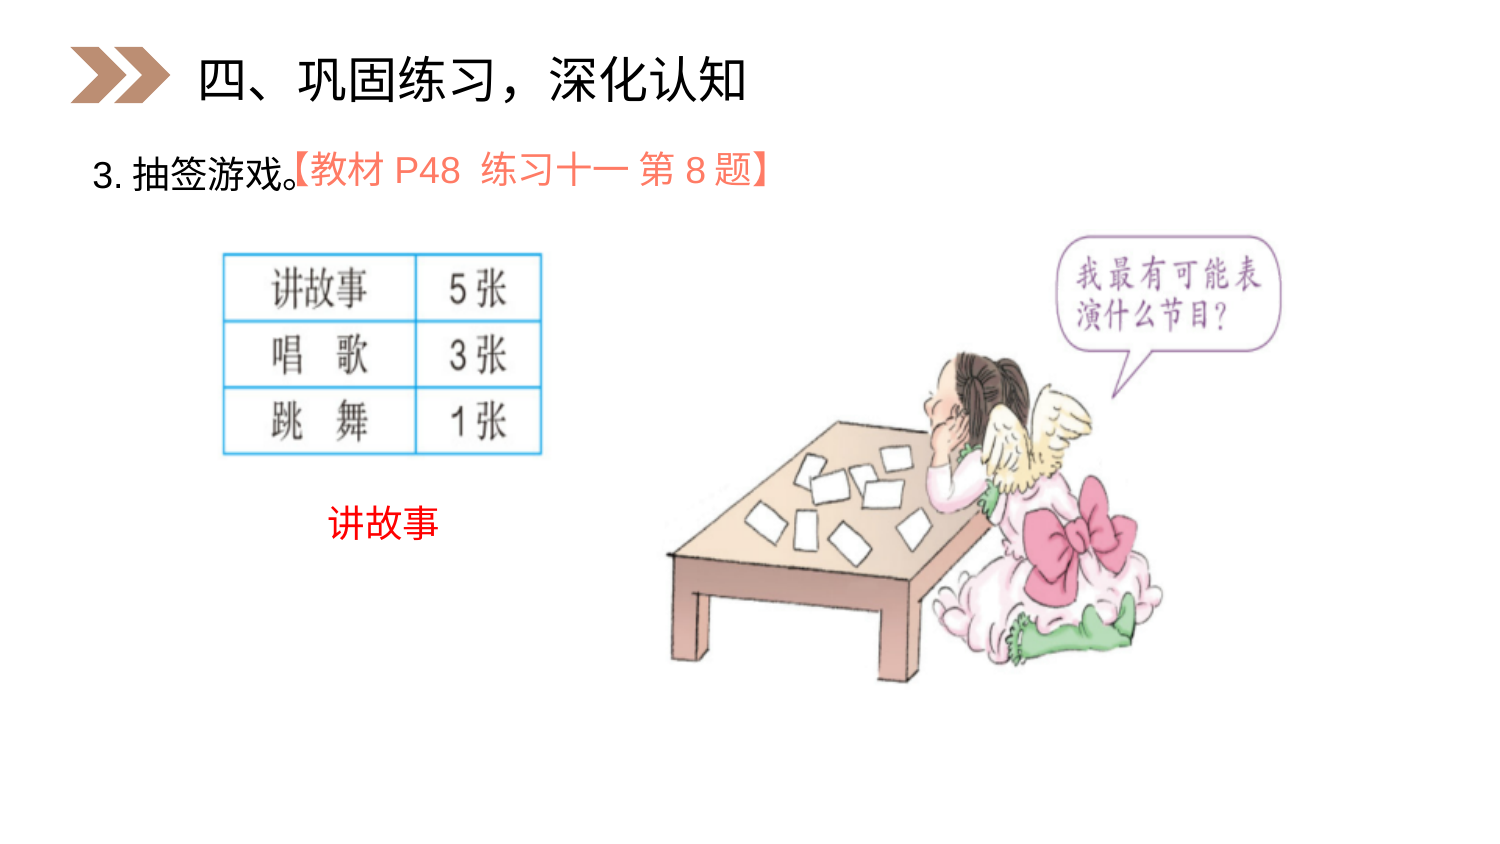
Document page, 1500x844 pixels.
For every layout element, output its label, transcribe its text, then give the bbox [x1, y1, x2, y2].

picture [629, 229, 1324, 693]
text_box 3.抽签游戏。 [81, 145, 1043, 202]
text_box 四、巩固练习，深化认知 [186, 49, 816, 102]
picture [195, 236, 561, 462]
text_box 讲故事 [316, 494, 481, 551]
text_box 【教材P48 练习十一 第8题】 [261, 140, 802, 197]
